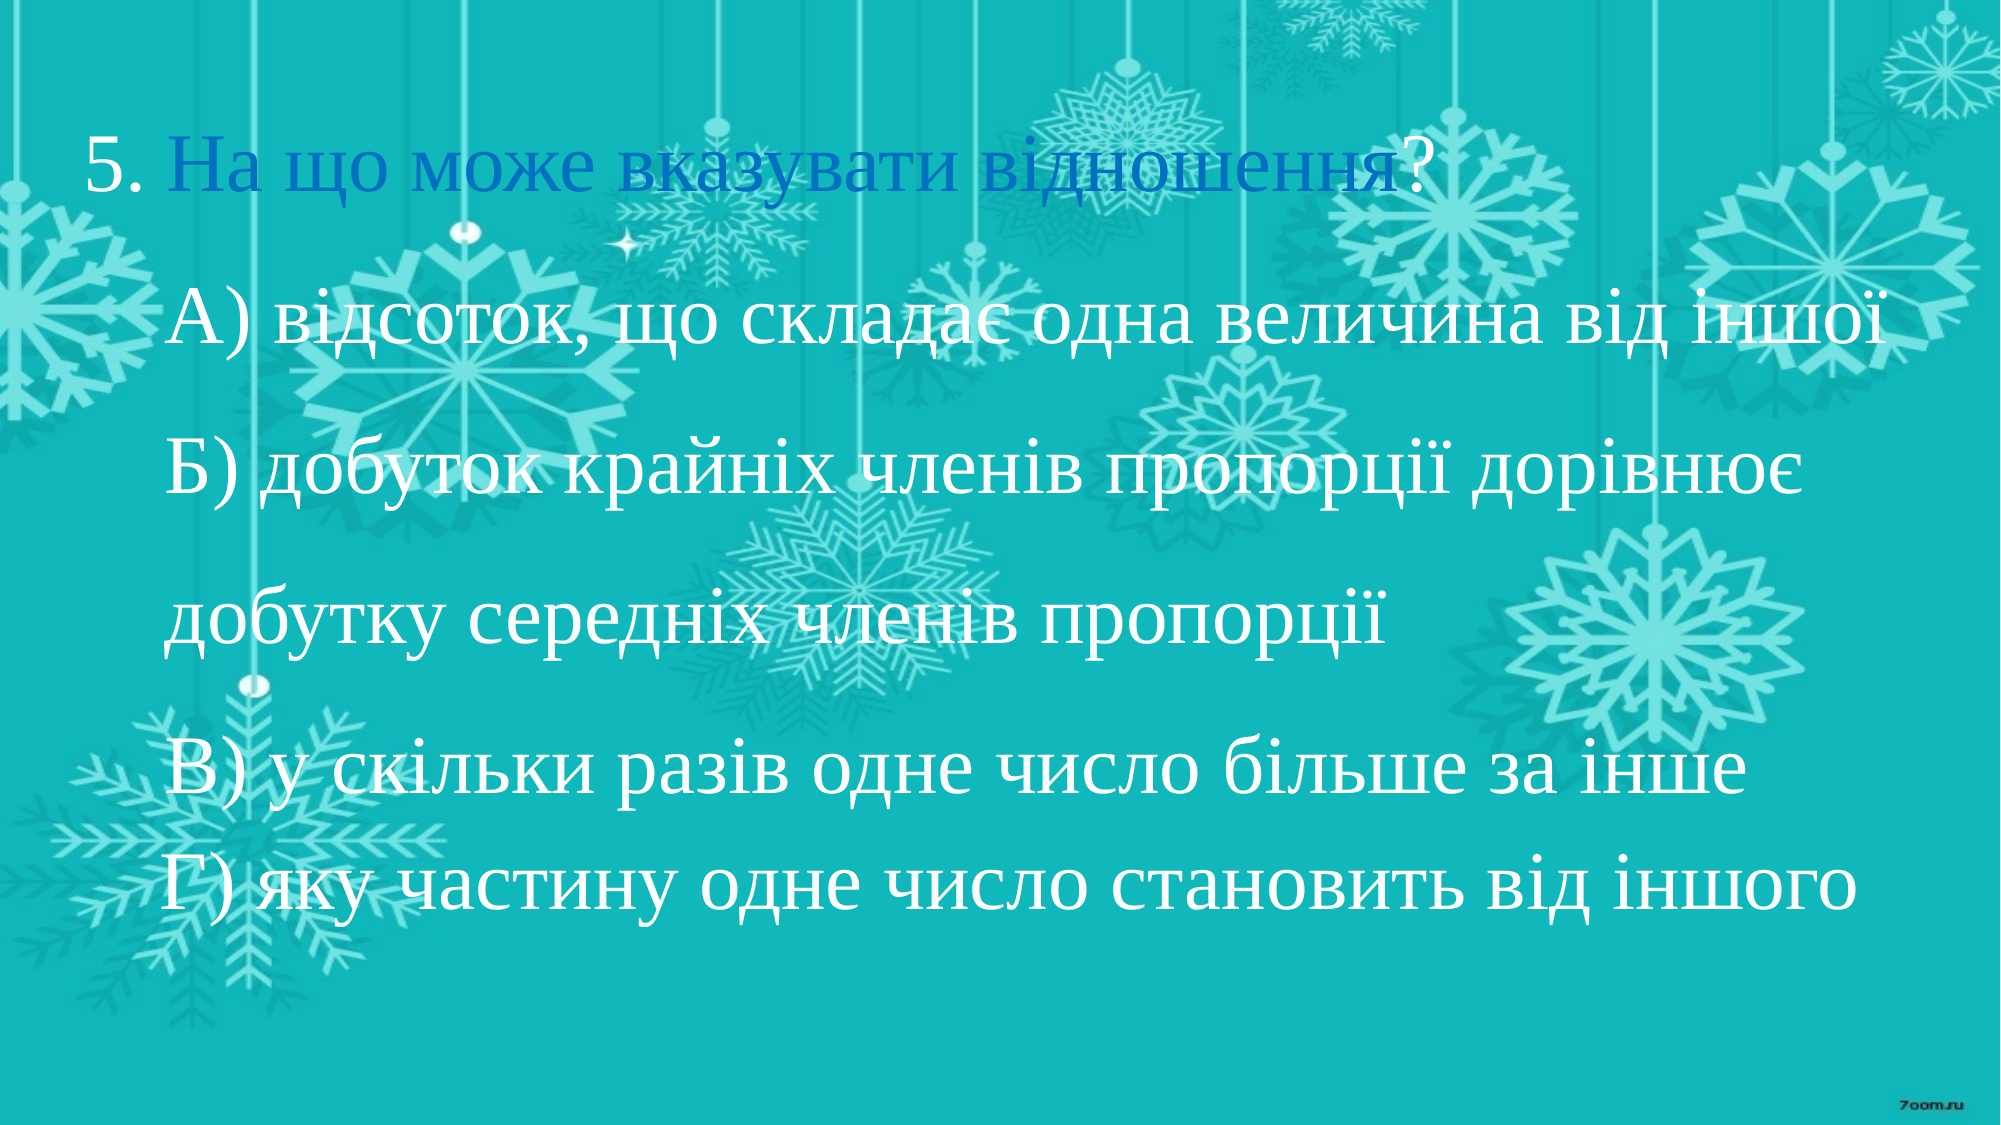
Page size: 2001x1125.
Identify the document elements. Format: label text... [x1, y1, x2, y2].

picture [0, 0, 2001, 1125]
text_box 5. На що може вказувати відношення? А) відсоток, що складає одна величина від іншої Б) добуток крайніх членів пропорції дорівнює добутку середніх членів пропорції В) у скільки разів одне число більше за інше Г) яку частину одне число становить від іншого [0, 37, 1977, 934]
